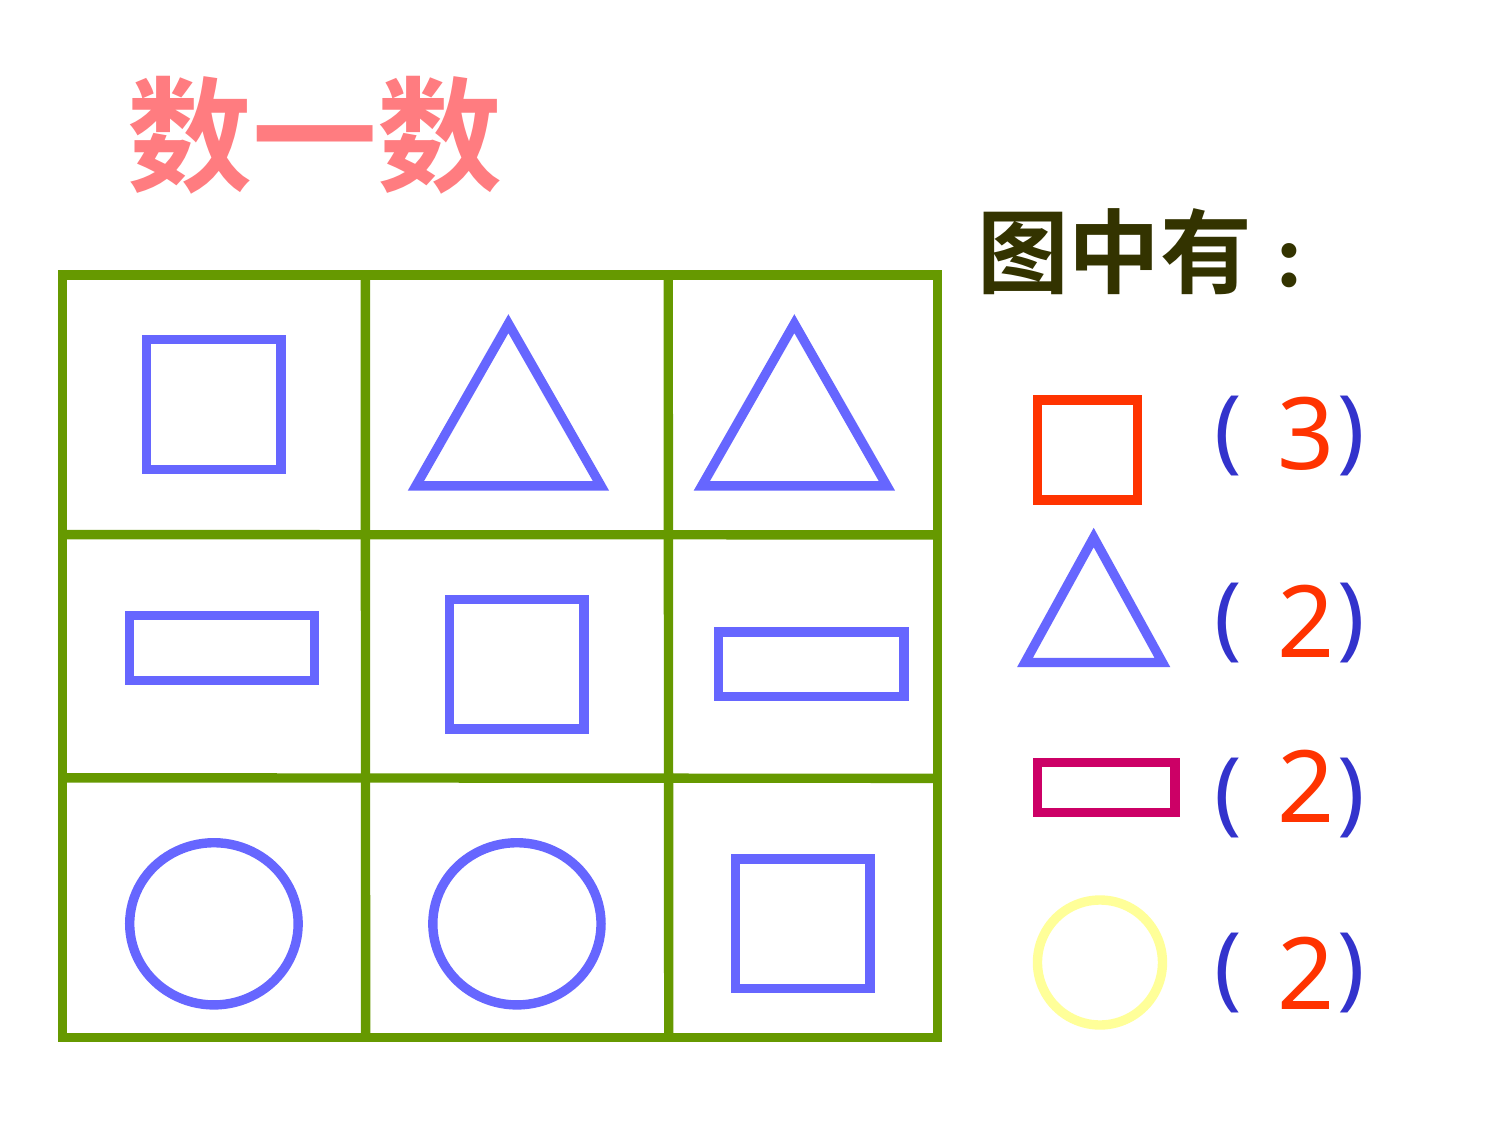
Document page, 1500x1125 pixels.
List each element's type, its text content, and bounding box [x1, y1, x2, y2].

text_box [962, 187, 1500, 1026]
text_box 数一数 [112, 49, 1450, 215]
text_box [62, 274, 938, 1038]
